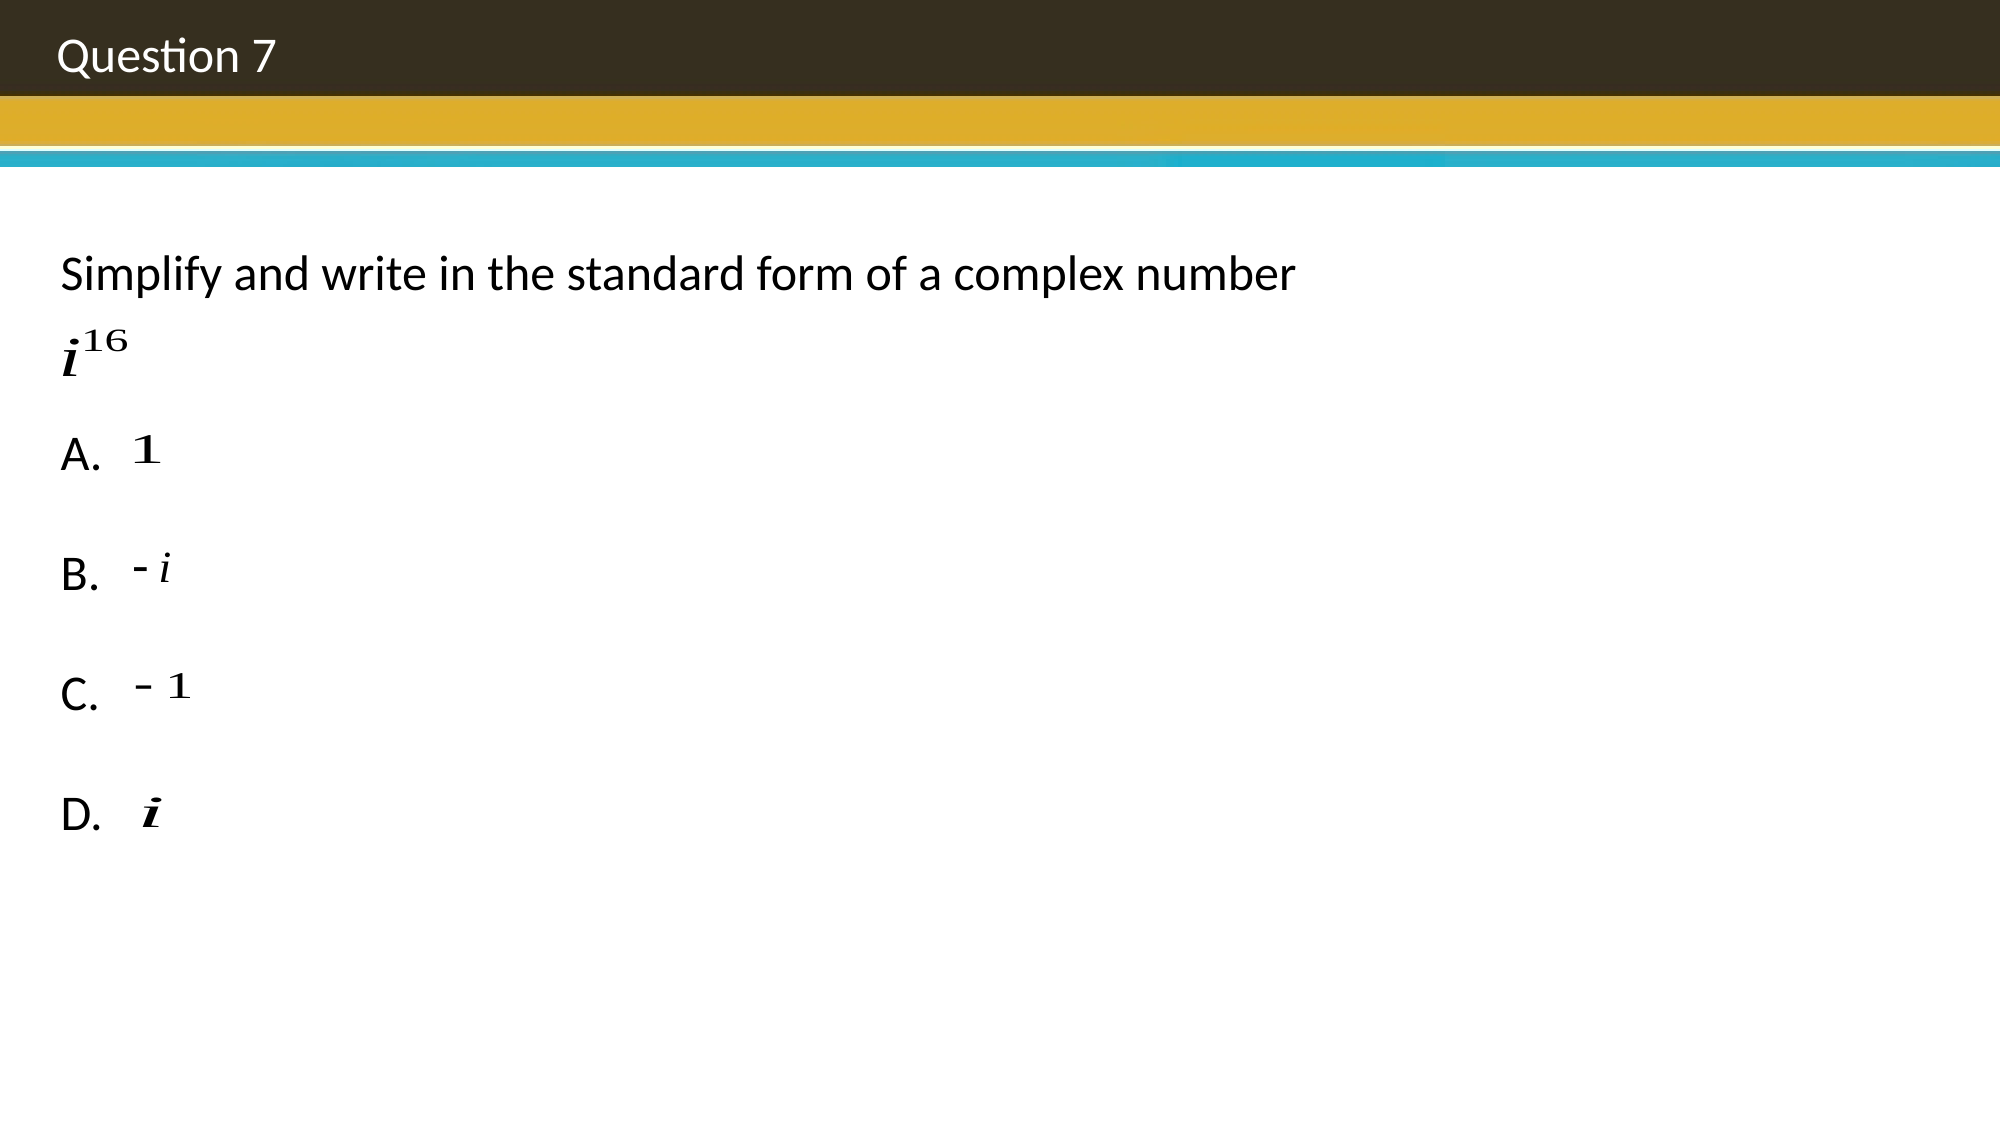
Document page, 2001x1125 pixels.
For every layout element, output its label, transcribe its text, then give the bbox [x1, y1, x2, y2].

text_box Question 7 [41, 14, 293, 90]
picture [125, 663, 197, 705]
picture [48, 315, 146, 391]
picture [125, 545, 181, 595]
picture [125, 424, 168, 471]
picture [125, 790, 183, 839]
picture [0, 0, 2000, 167]
text_box Simplify and write in the standard form of a complex number A. B. C. D. [45, 233, 1693, 969]
